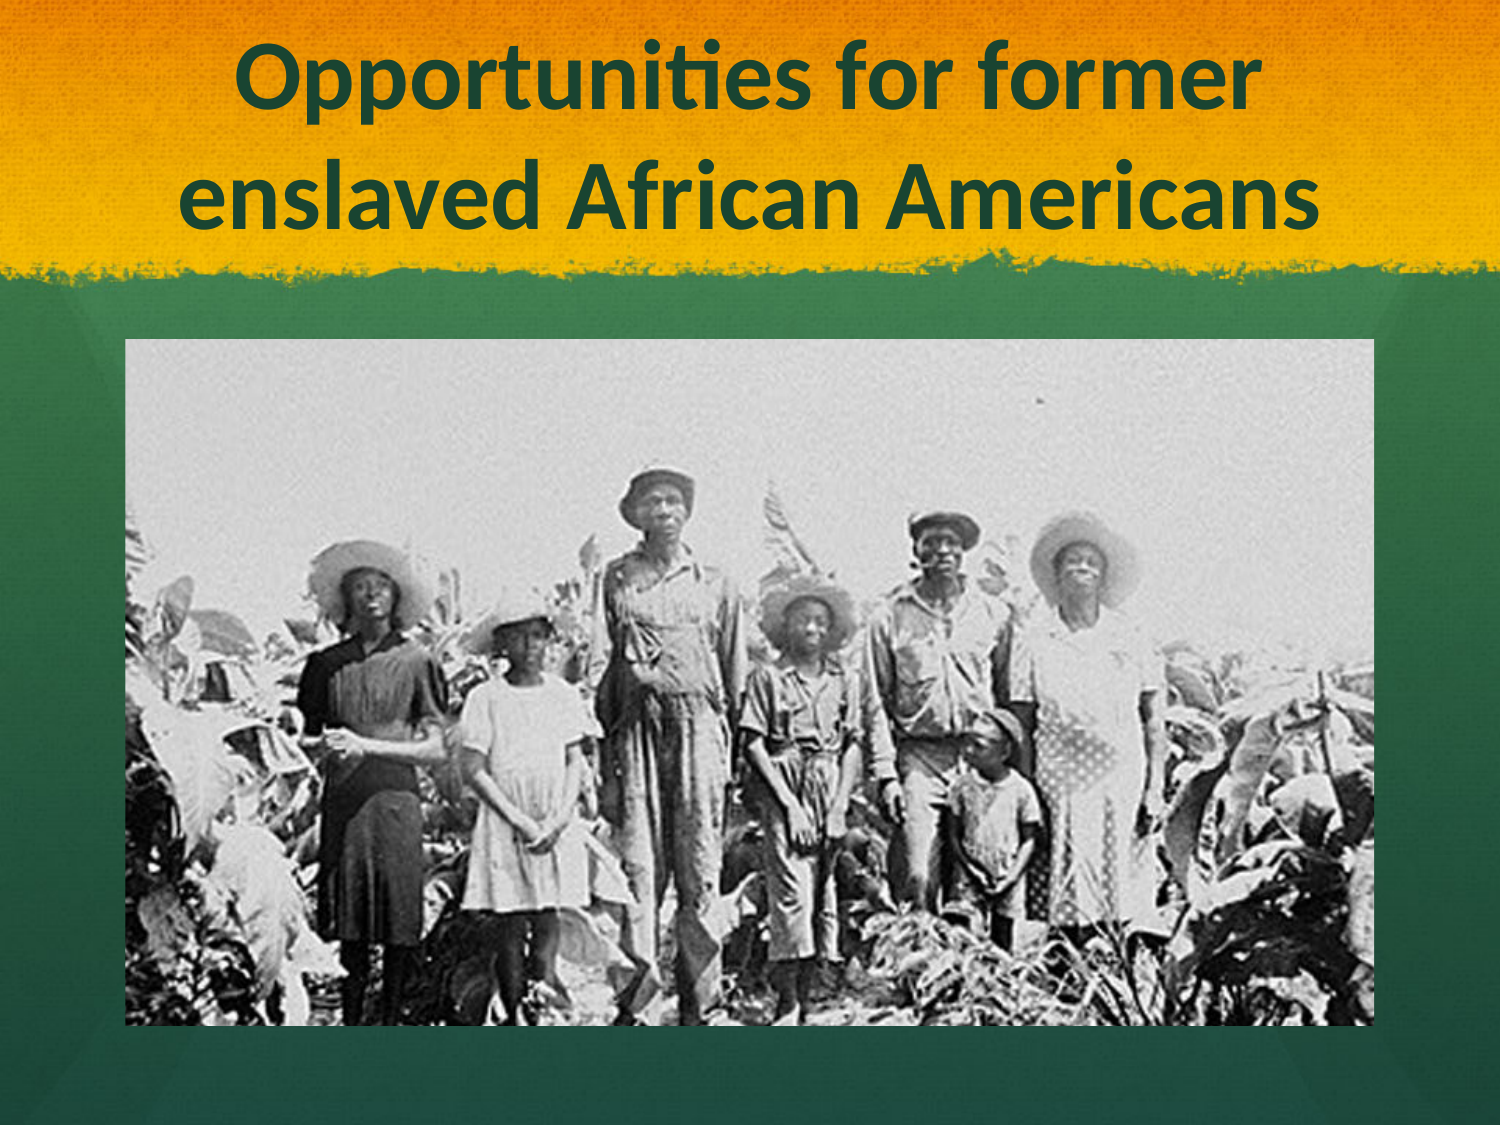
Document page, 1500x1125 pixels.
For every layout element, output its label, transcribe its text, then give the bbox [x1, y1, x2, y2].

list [124, 339, 1375, 1027]
picture [0, 0, 1500, 1125]
title Opportunities for former enslaved African Americans [125, 13, 1375, 246]
